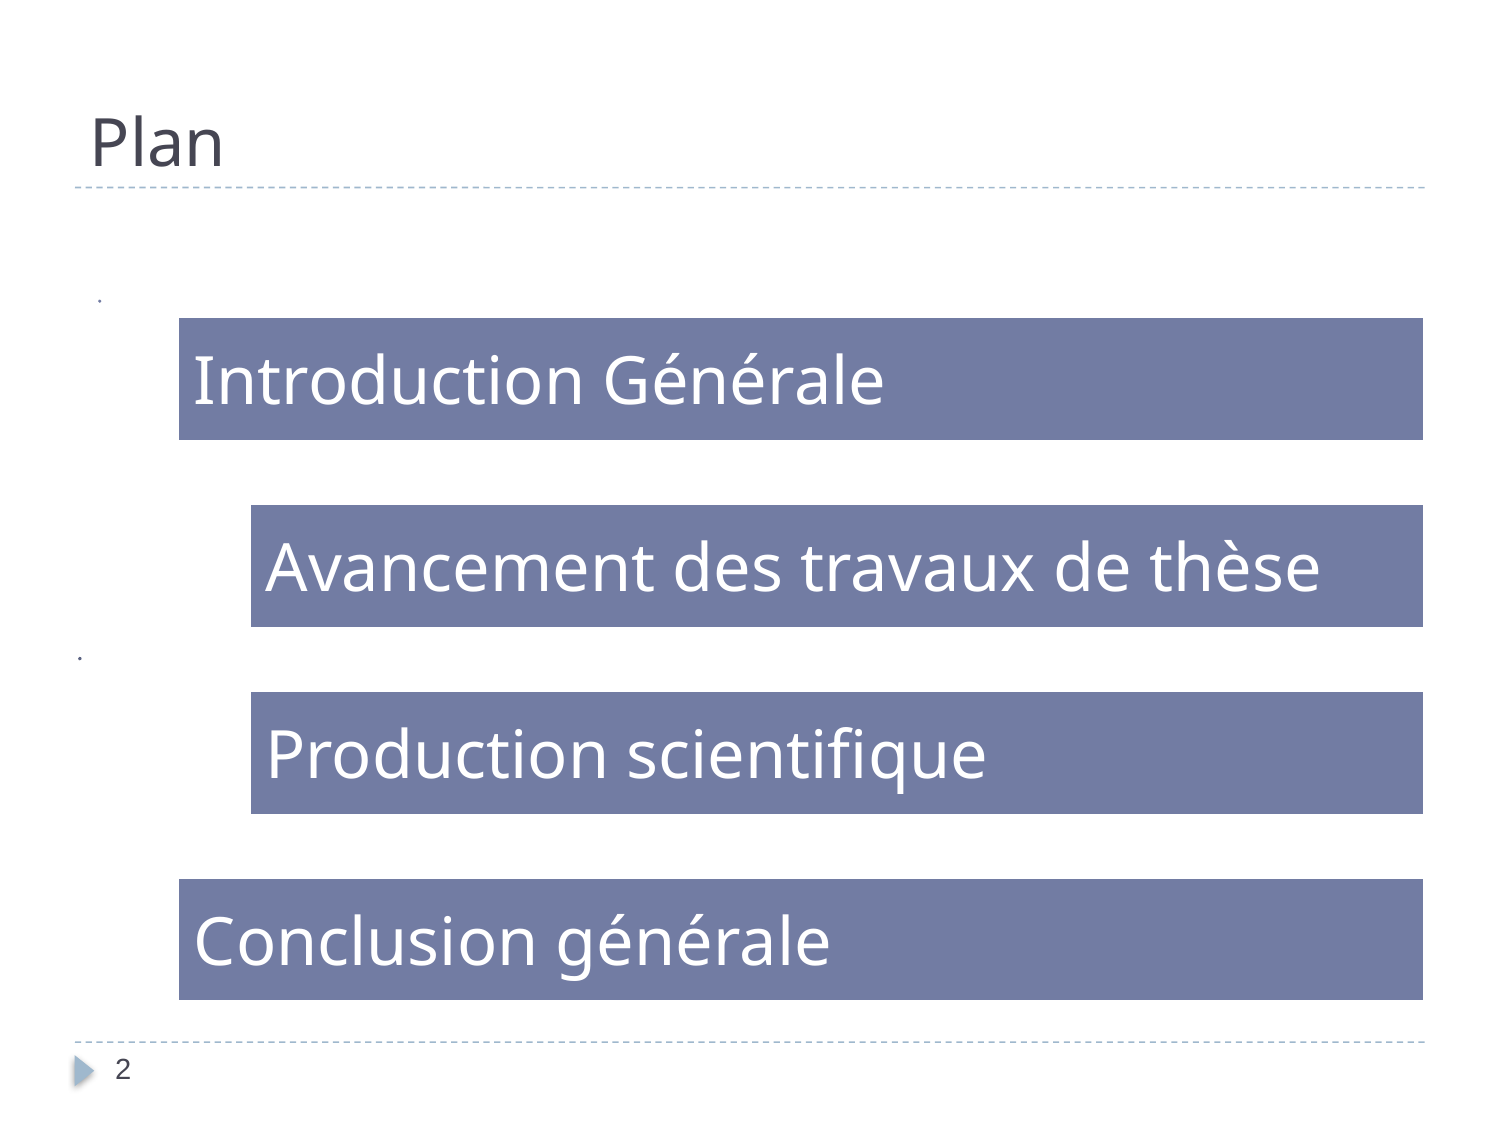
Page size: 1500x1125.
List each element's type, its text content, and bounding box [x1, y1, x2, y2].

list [74, 199, 1426, 1011]
title Plan [75, 24, 1425, 188]
slide_number 2 [100, 1042, 426, 1103]
